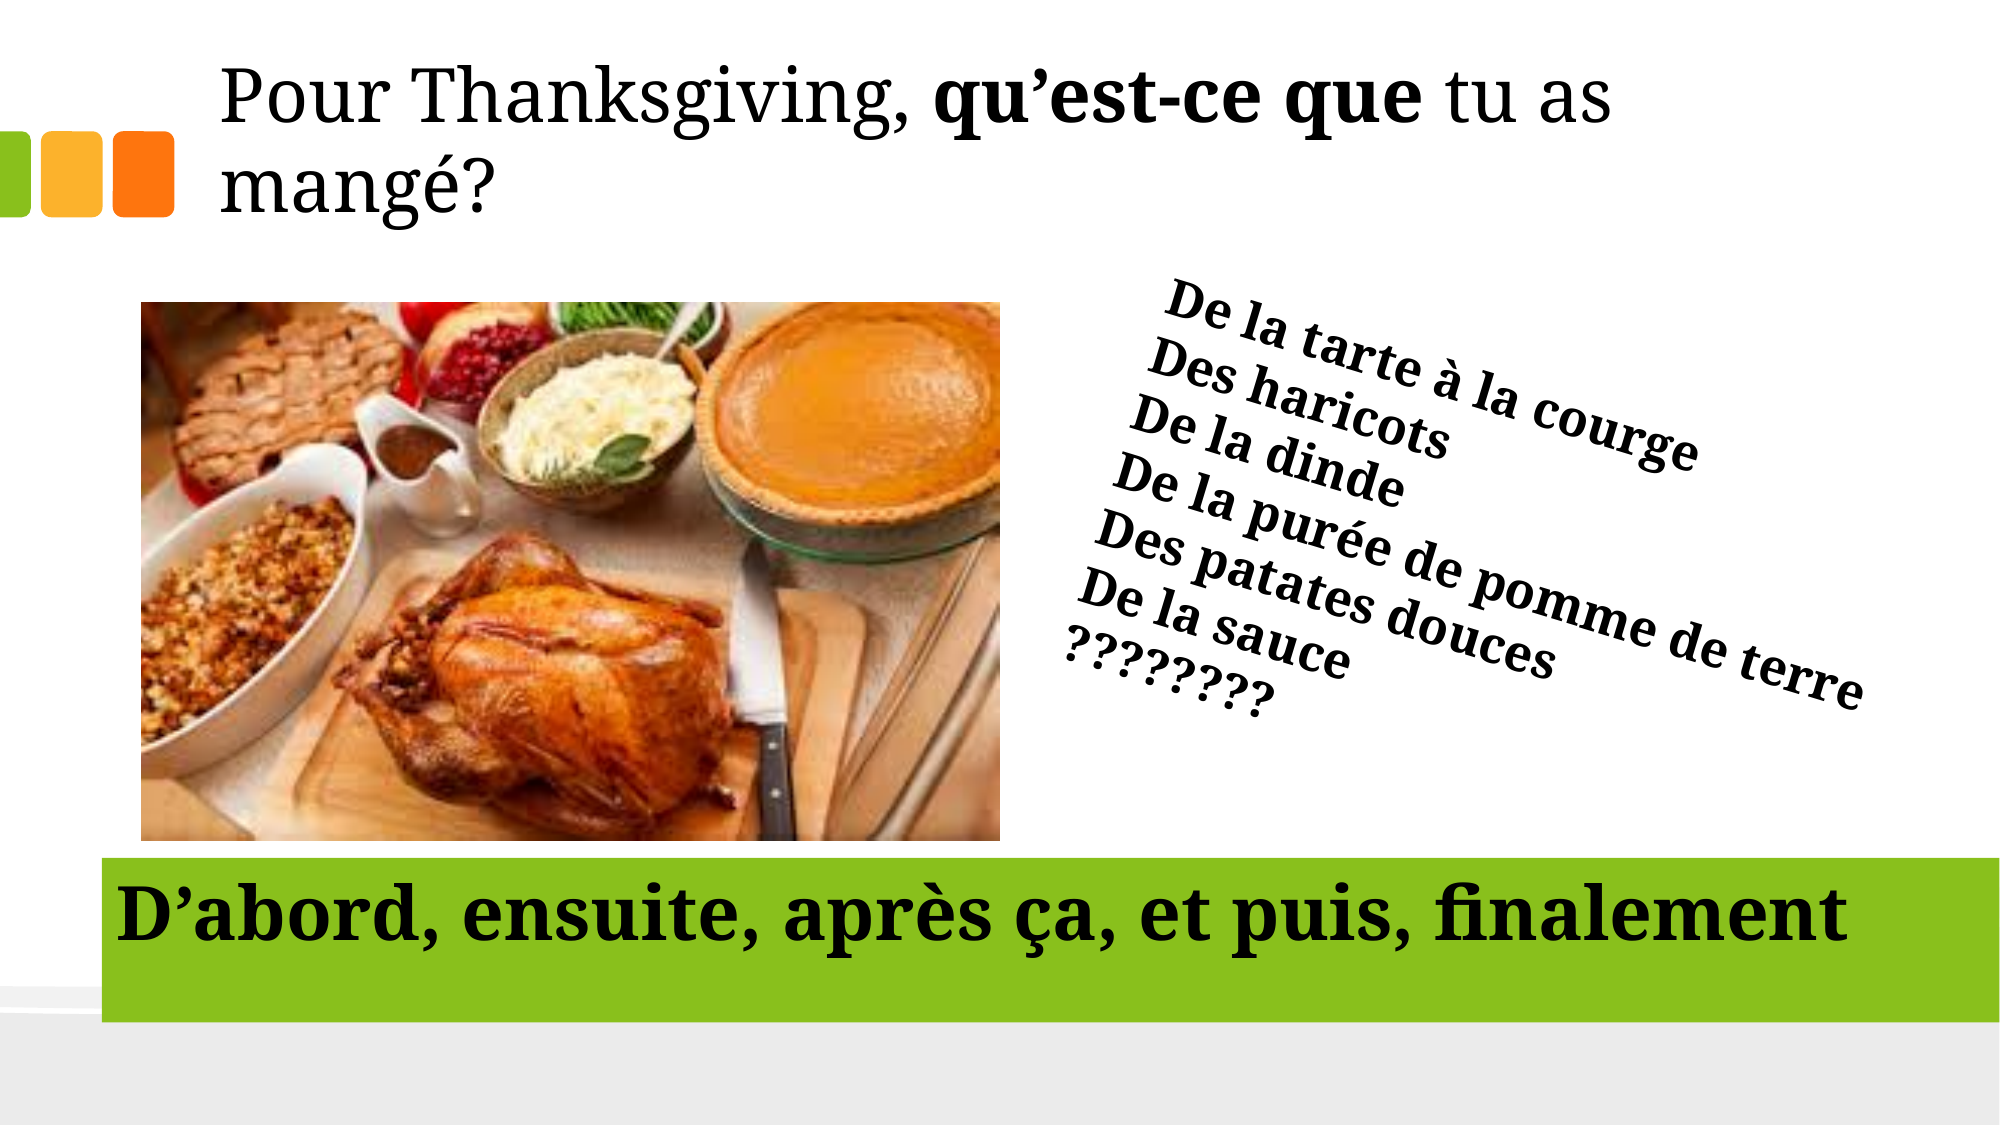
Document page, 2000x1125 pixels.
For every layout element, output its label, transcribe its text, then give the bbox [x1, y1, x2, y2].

text_box De la tarte à la courge Des haricots De la dinde De la purée de pomme de terre Des patates douces De la sauce ???????? [1022, 253, 2000, 857]
title Pour Thanksgiving, qu’est-ce que tu as mangé? [199, 24, 1800, 238]
picture [141, 302, 1000, 841]
text_box D’abord, ensuite, après ça, et puis, finalement [101, 857, 2000, 1023]
